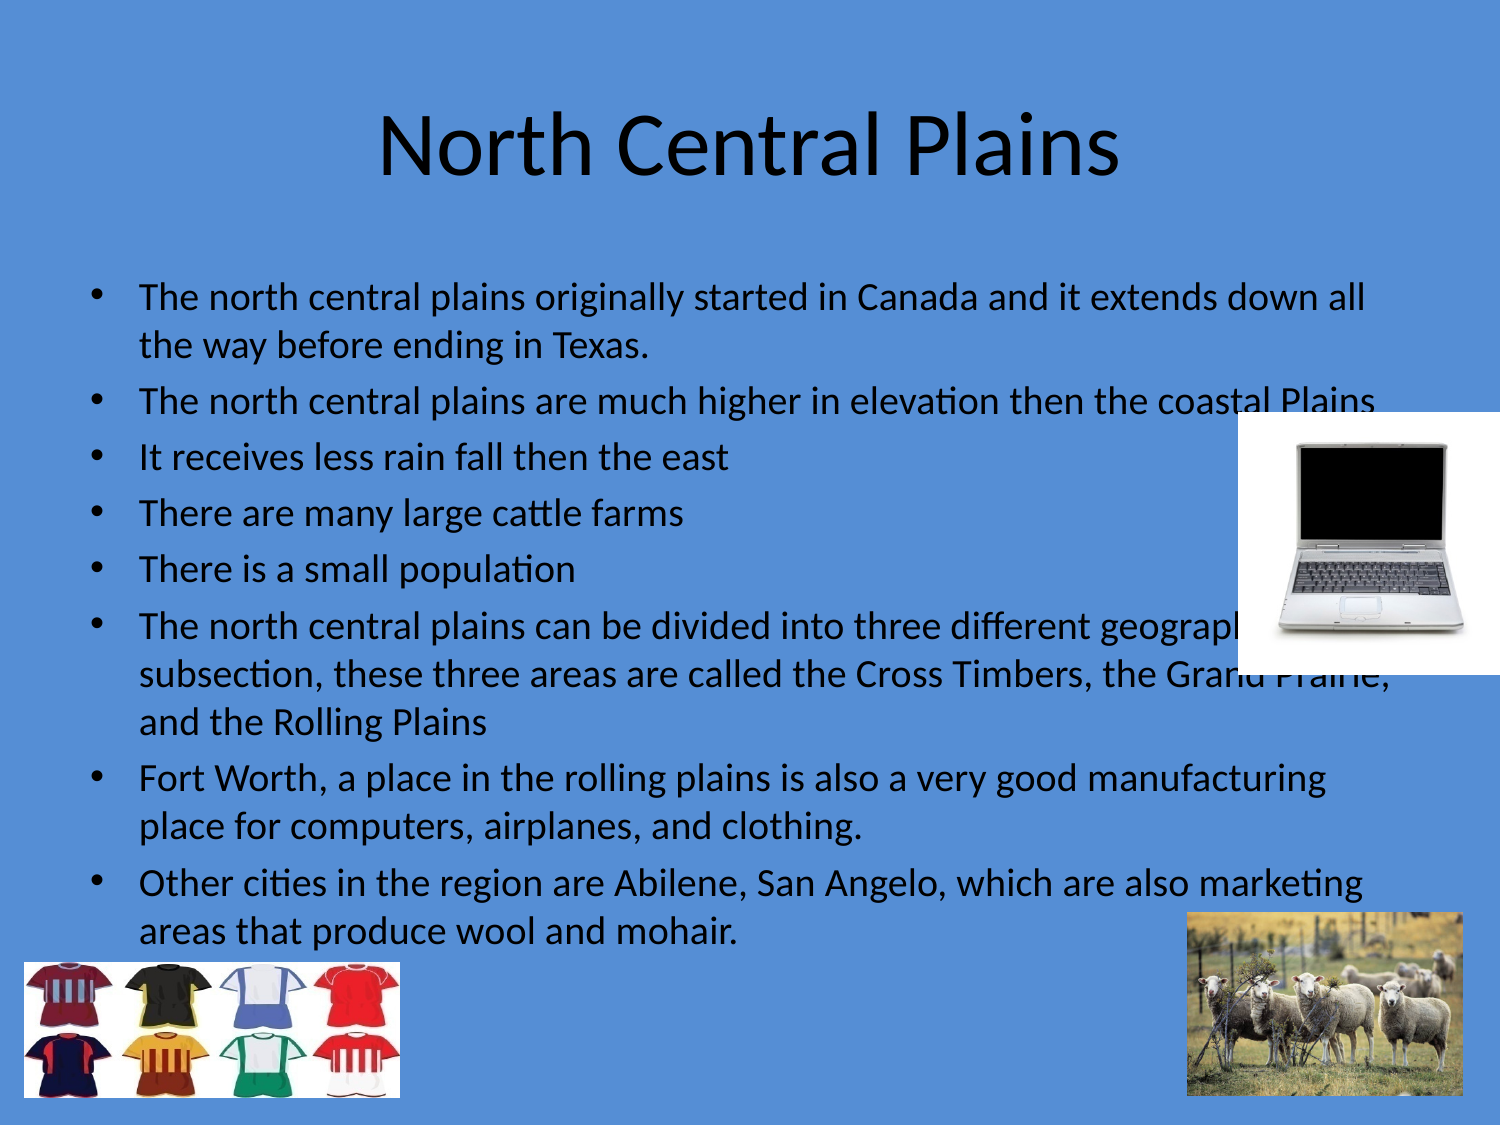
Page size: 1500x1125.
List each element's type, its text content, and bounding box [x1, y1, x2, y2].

title North Central Plains [75, 45, 1425, 233]
picture [1238, 412, 1500, 675]
list The north central plains originally started in Canada and it extends down all the way before ending in Texas. The north central plains are much higher in elevation then the coastal Plains It receives less rain fall then the east There are many large cattle farms There is a small population The north central plains can be divided into three different geographic subsection, these three areas are called the Cross Timbers, the Grand Prairie, and the Rolling Plains Fort Worth, a place in the rolling plains is also a very good manufacturing place for computers, airplanes, and clothing. Other cities in the region are Abilene, San Angelo, which are also marketing areas that produce wool and mohair. [75, 262, 1425, 1005]
picture [24, 962, 401, 1099]
picture [1187, 912, 1463, 1096]
